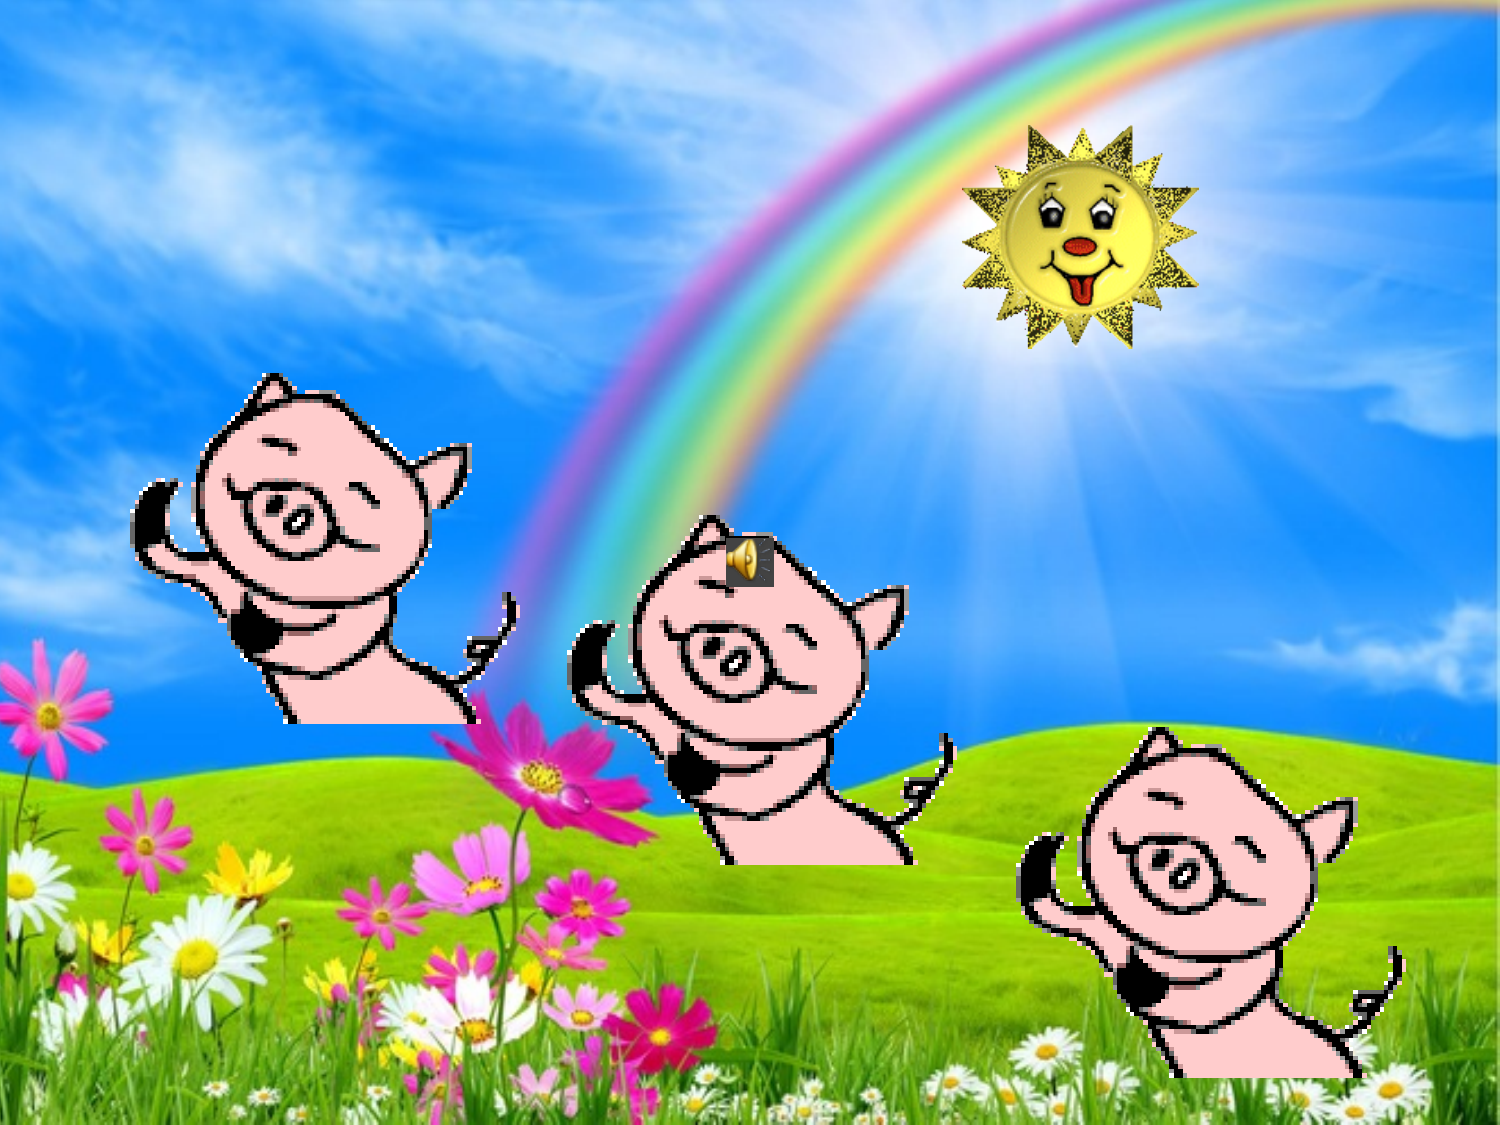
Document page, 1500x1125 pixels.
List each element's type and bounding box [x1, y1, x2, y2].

picture [100, 373, 975, 866]
picture [962, 125, 1199, 350]
list [0, 0, 1500, 1125]
picture [985, 727, 1424, 1078]
